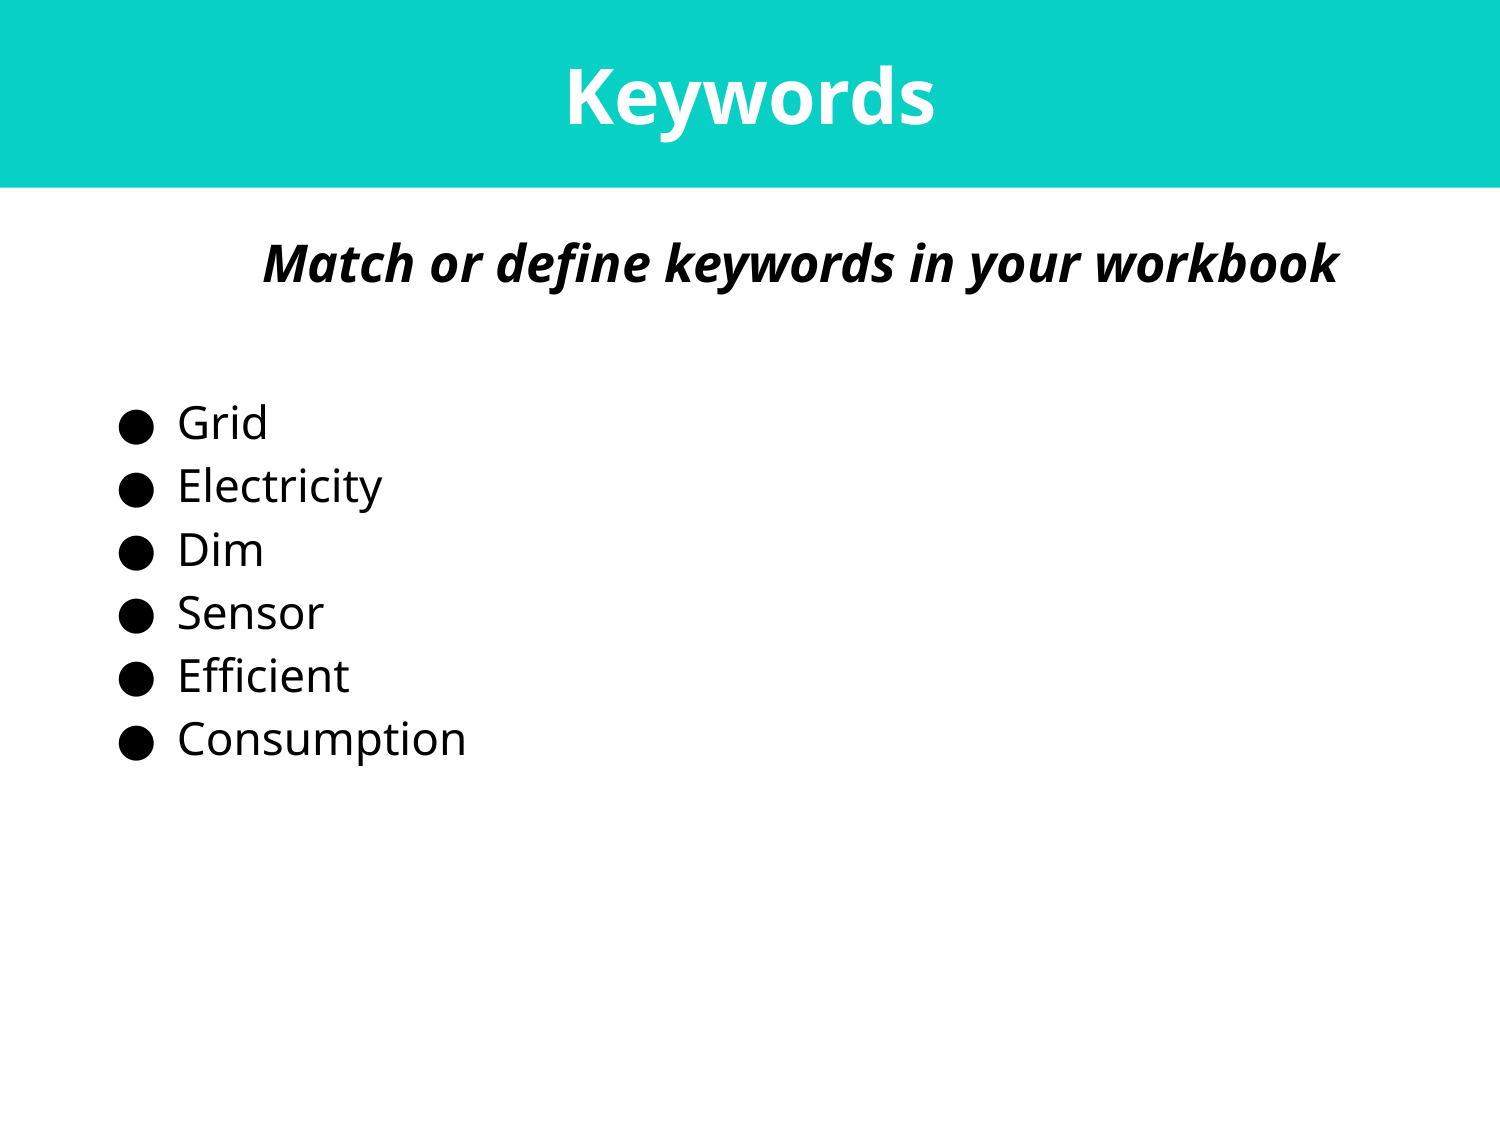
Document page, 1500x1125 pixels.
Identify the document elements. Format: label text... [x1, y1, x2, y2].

text_box Keywords [0, 0, 1500, 188]
text_box Grid Electricity Dim Sensor Efficient Consumption [101, 385, 1452, 691]
text_box Match or define keywords in your workbook [6, 222, 1454, 314]
